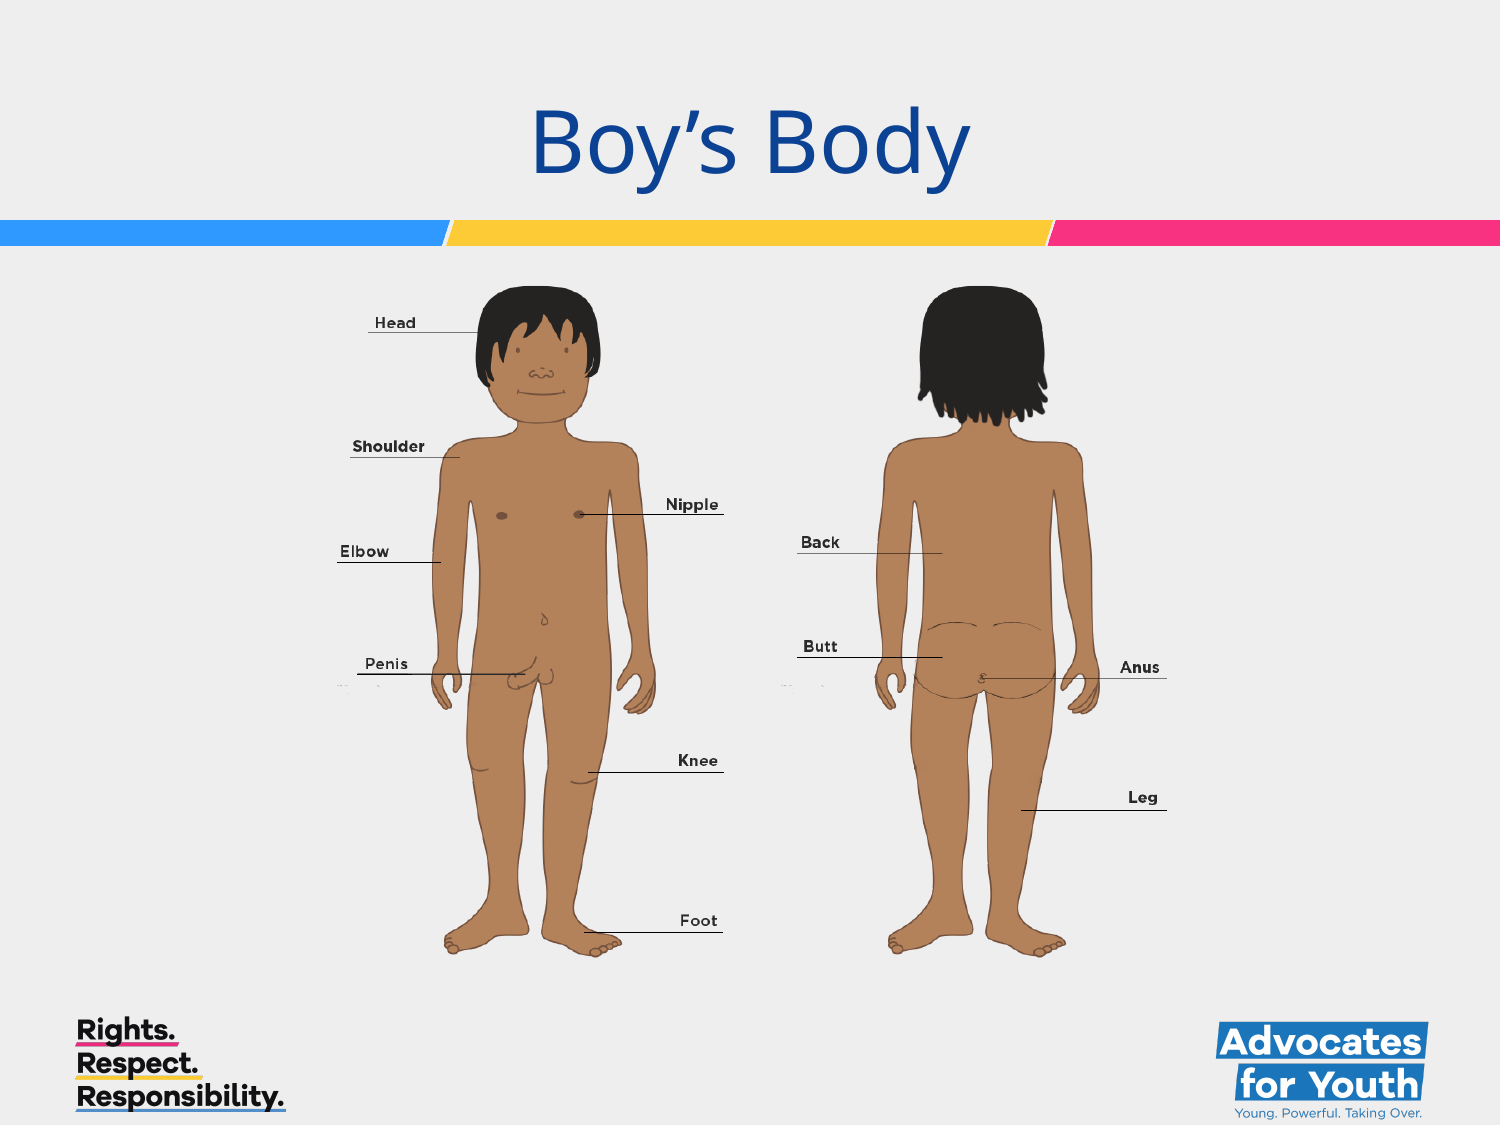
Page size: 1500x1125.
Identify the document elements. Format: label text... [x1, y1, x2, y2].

picture [0, 207, 1500, 258]
title Boy’s Body [75, 45, 1425, 233]
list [316, 262, 1184, 1006]
